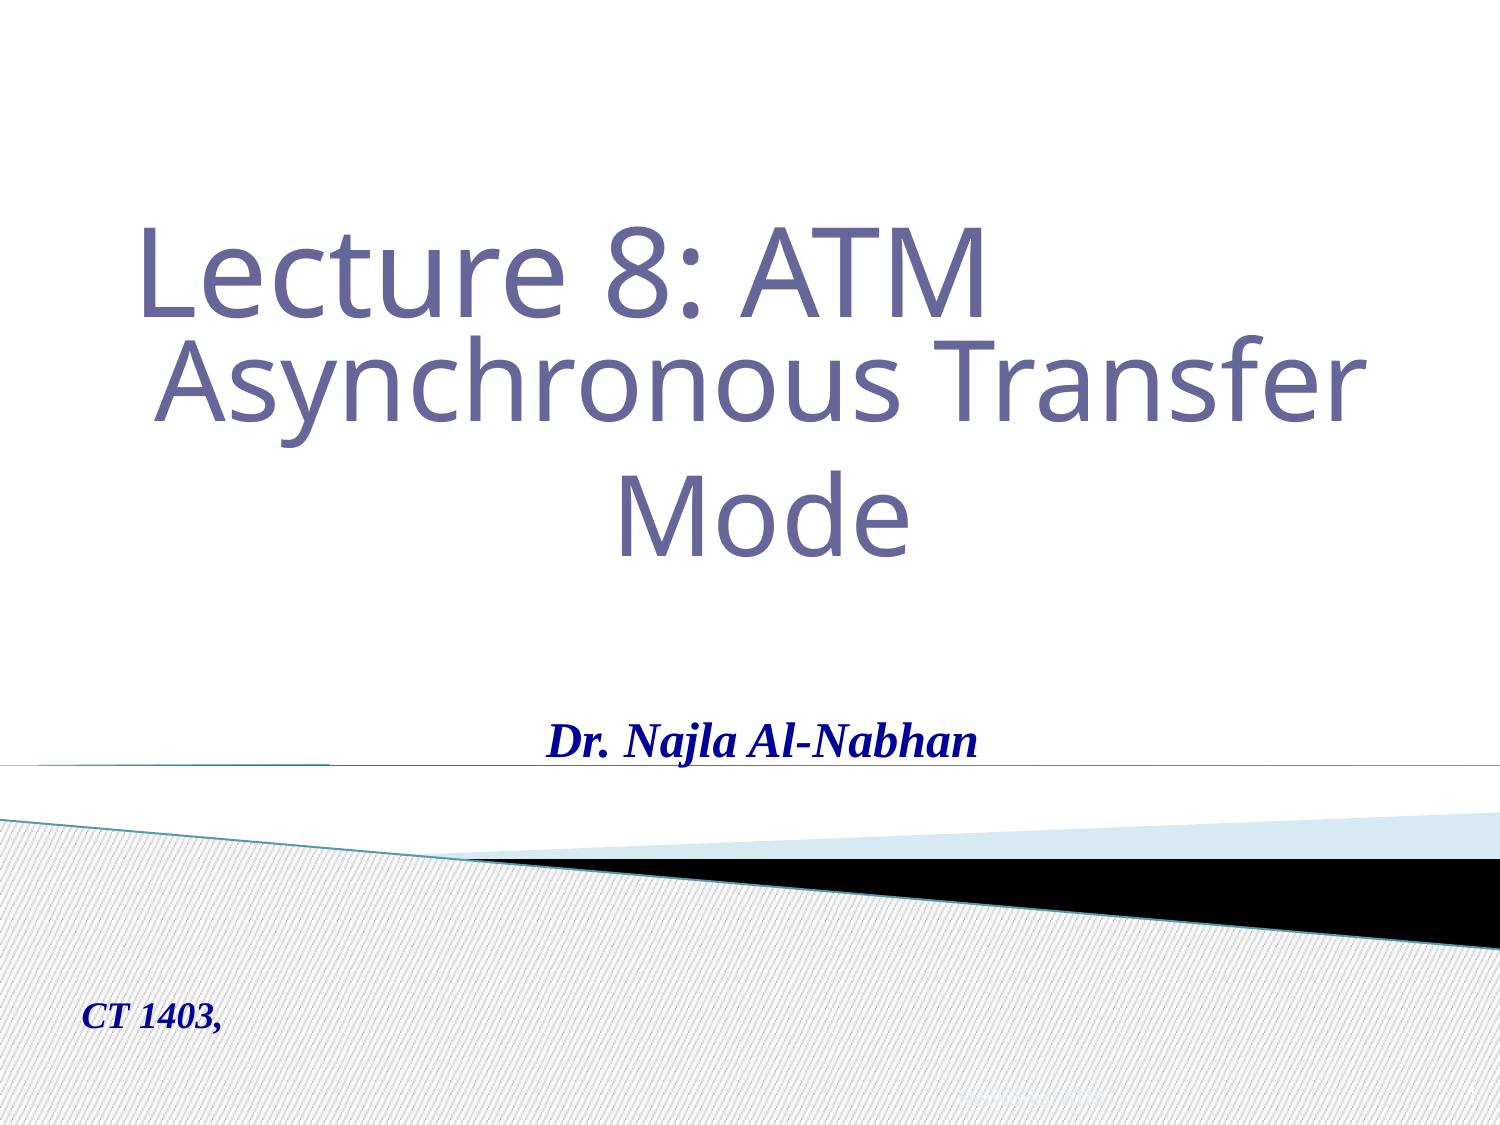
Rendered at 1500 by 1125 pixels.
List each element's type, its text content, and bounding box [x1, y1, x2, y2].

picture [0, 821, 1500, 1125]
text_box Dr. Najla Al-Nabhan [387, 699, 1138, 775]
text_box CT 1403, [74, 983, 241, 1044]
slide_number 1 [1417, 1050, 1479, 1112]
text_box Networks: ATM [718, 1085, 1105, 1112]
title Lecture 8: ATM [124, 49, 1376, 308]
text_box Asynchronous Transfer Mode [112, 308, 1413, 579]
